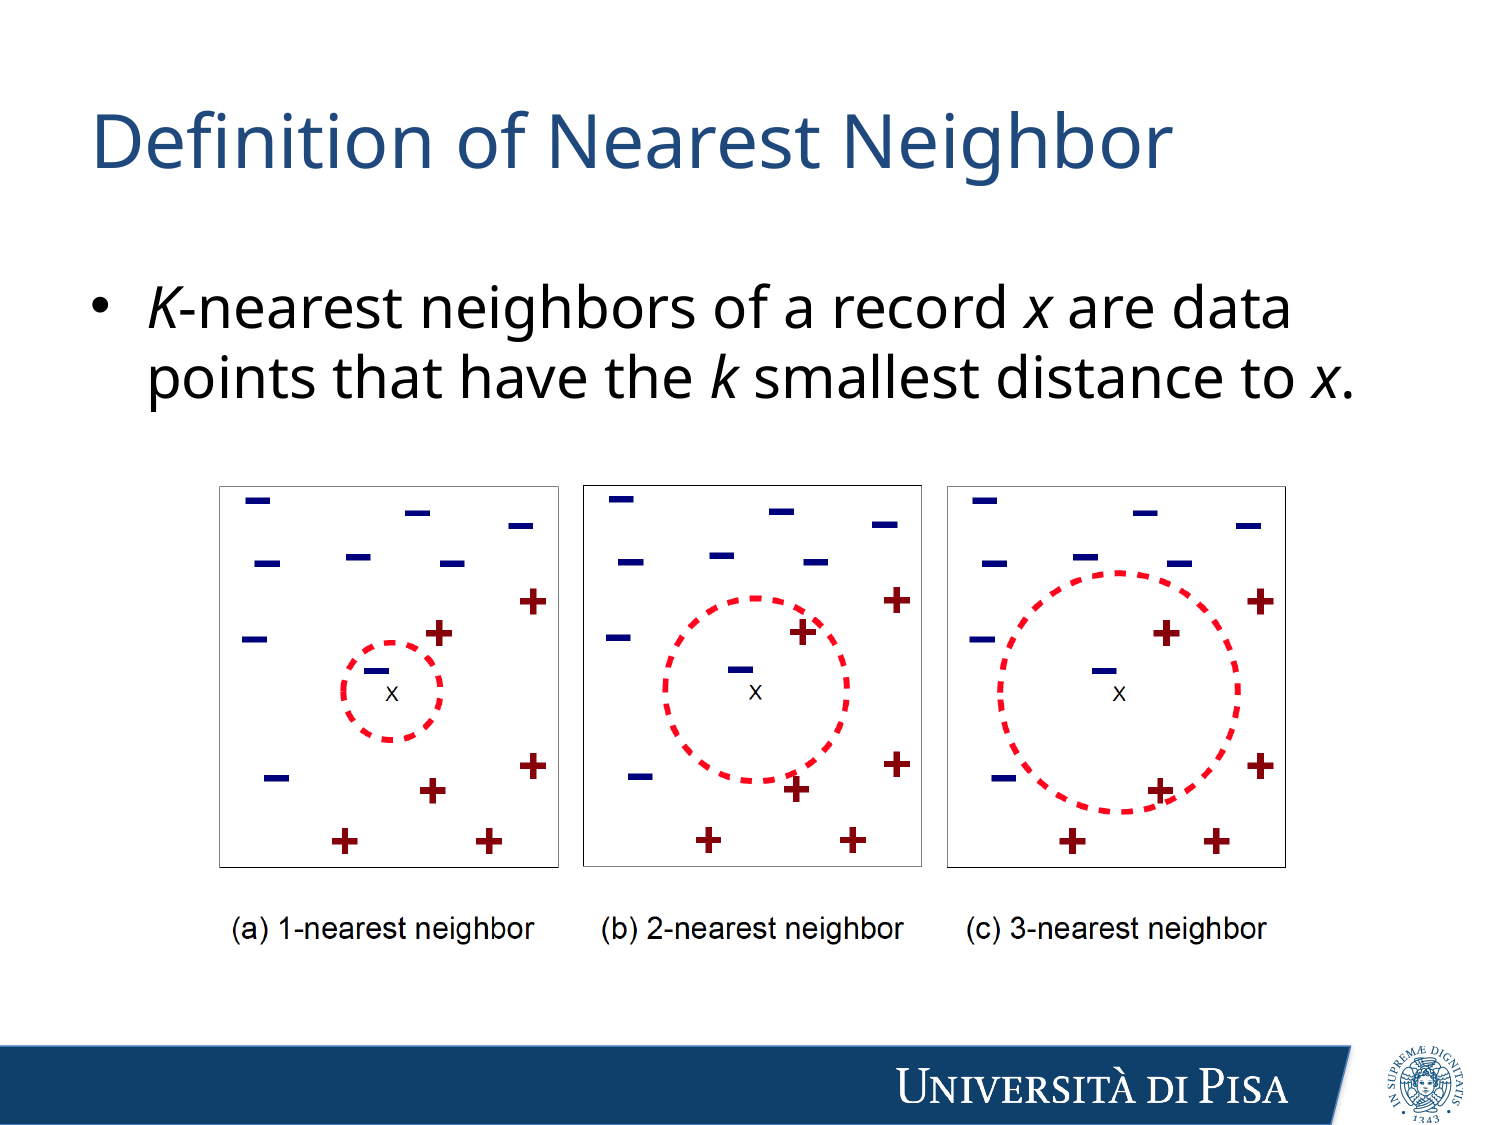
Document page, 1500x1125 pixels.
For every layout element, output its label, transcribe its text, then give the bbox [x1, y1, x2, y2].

title Definition of Nearest Neighbor [75, 45, 1425, 233]
list K-nearest neighbors of a record x are data points that have the k smallest distance to x. [75, 262, 1425, 1005]
picture [187, 462, 1312, 969]
